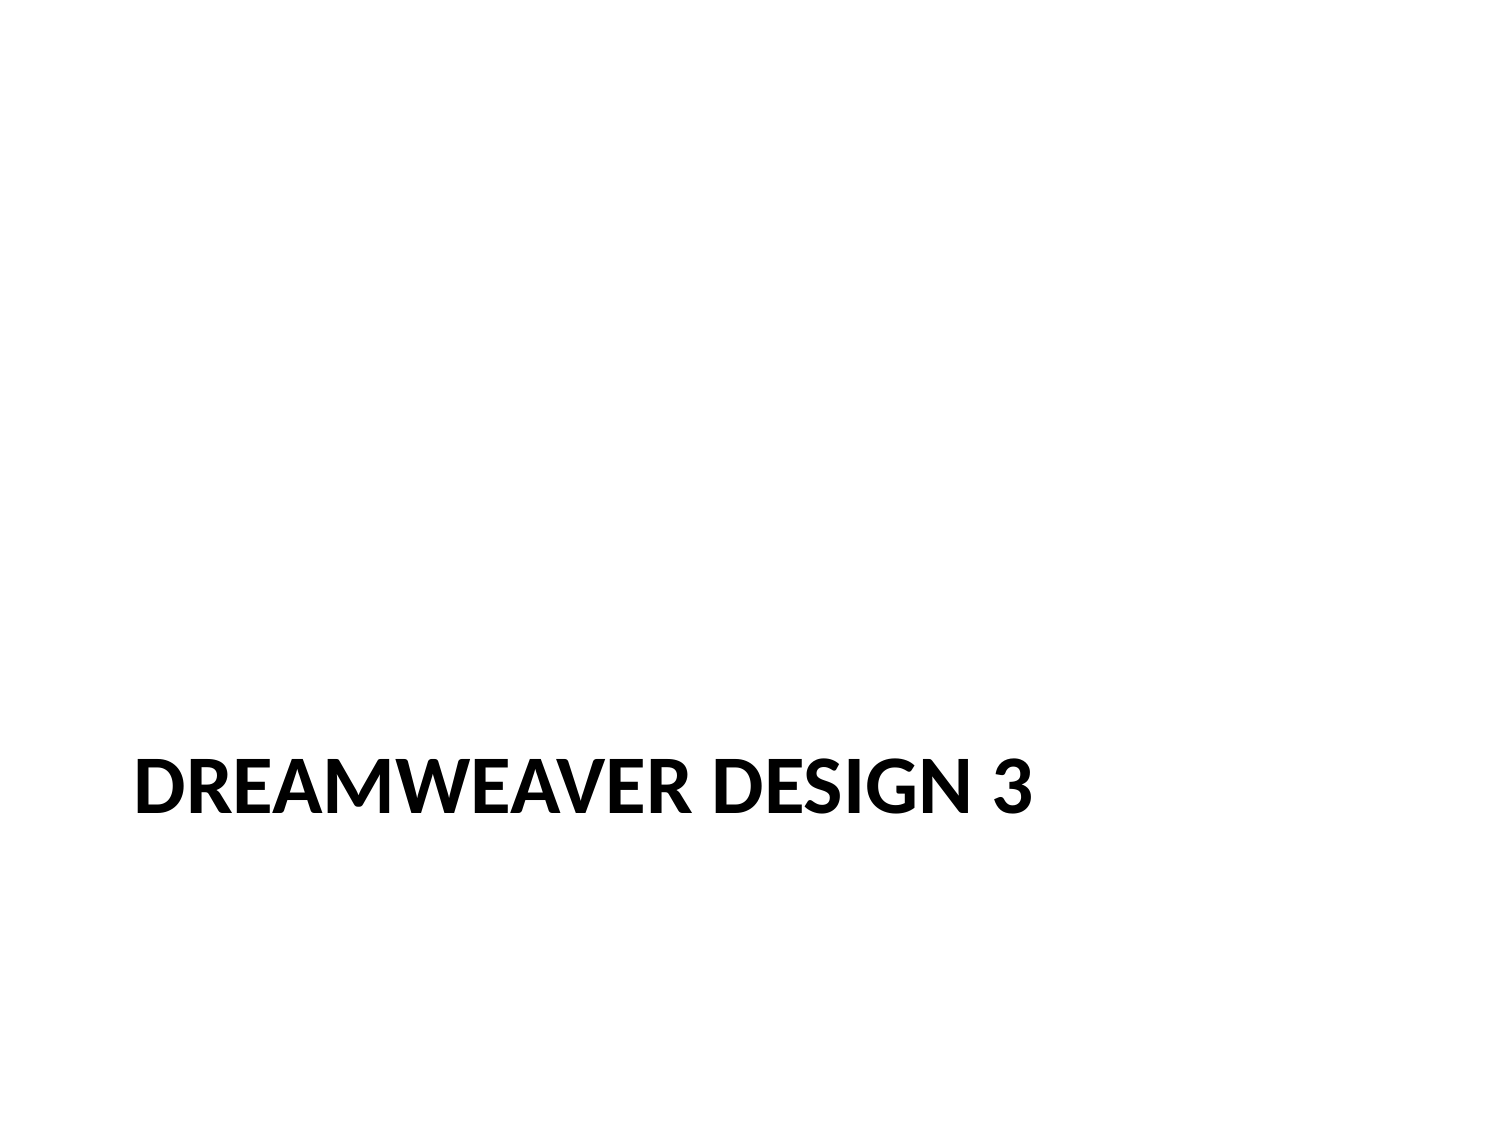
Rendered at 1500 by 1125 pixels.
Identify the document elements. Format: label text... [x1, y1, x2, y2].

title Dreamweaver design 3 [118, 722, 1394, 947]
